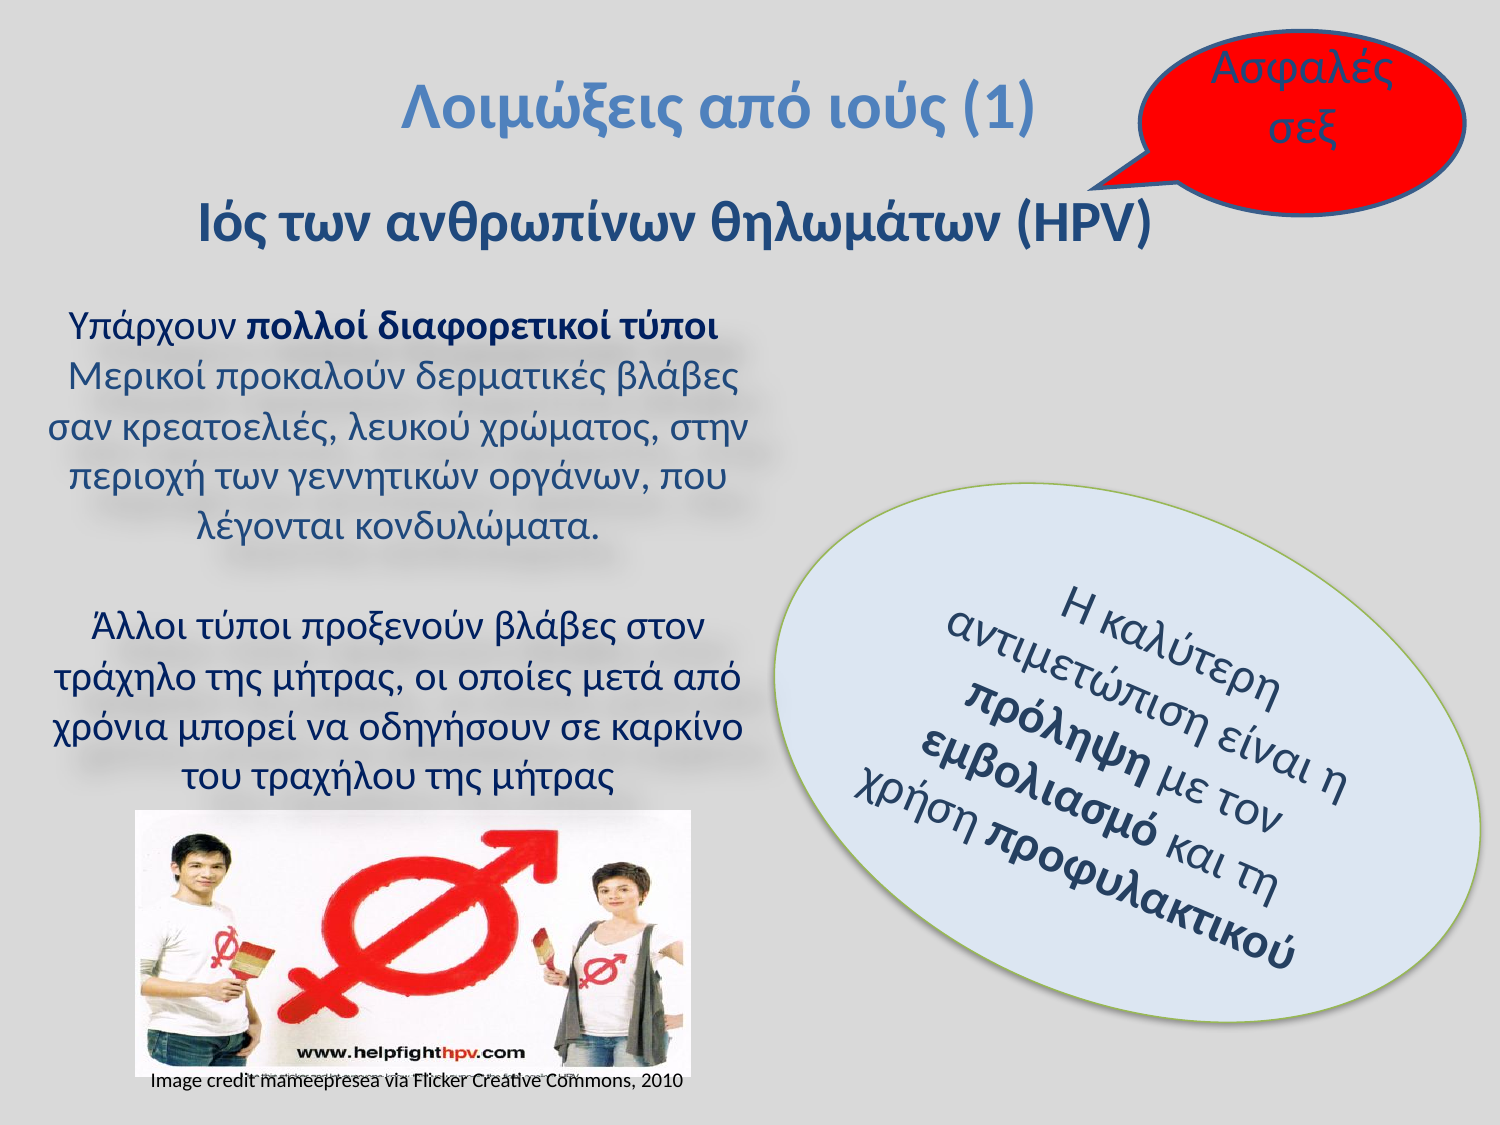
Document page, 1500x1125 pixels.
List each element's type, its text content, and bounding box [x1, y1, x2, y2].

text_box Ιός των ανθρωπίνων θηλωμάτων (HPV) [182, 175, 1169, 261]
text_box Ασφαλές σεξ [1094, 30, 1465, 216]
text_box Η καλύτερη αντιμετώπιση είναι η πρόληψη με τον εμβολιασμό και τη χρήση προφυλακτικού [812, 482, 1482, 1024]
picture [135, 810, 691, 1077]
text_box Image credit mameepresea via Flicker Creative Commons, 2010 [135, 1059, 699, 1100]
text_box Λοιμώξεις από ιούς (1) [387, 54, 1068, 150]
text_box Υπάρχουν πολλοί διαφορετικοί τύποι Μερικοί προκαλούν δερματικές βλάβες σαν κρεατοελιές, λευκού χρώματος, στην περιοχή των γεννητικών οργάνων, που λέγονται κονδυλώματα. Άλλοι τύποι προξενούν βλάβες στον τράχηλο της μήτρας, οι οποίες μετά από χρόνια μπορεί να οδηγήσουν σε καρκίνο του τραχήλου της μήτρας [29, 290, 768, 856]
